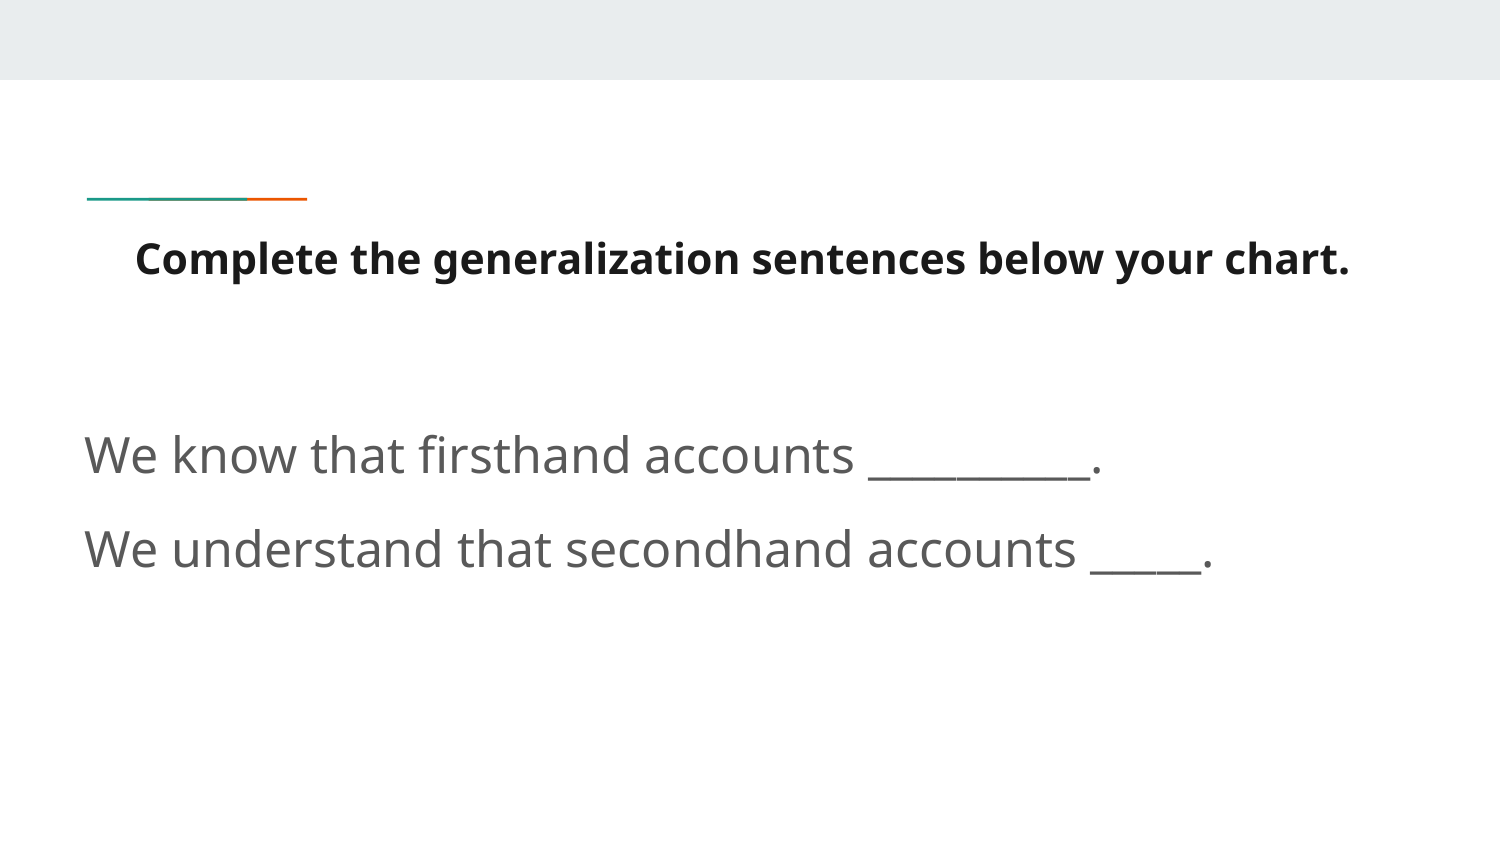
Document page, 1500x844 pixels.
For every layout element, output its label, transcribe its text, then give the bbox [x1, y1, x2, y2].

list We know that firsthand accounts __________. We understand that secondhand accounts _____. [69, 399, 1381, 712]
title Complete the generalization sentences below your chart. [119, 216, 1381, 305]
